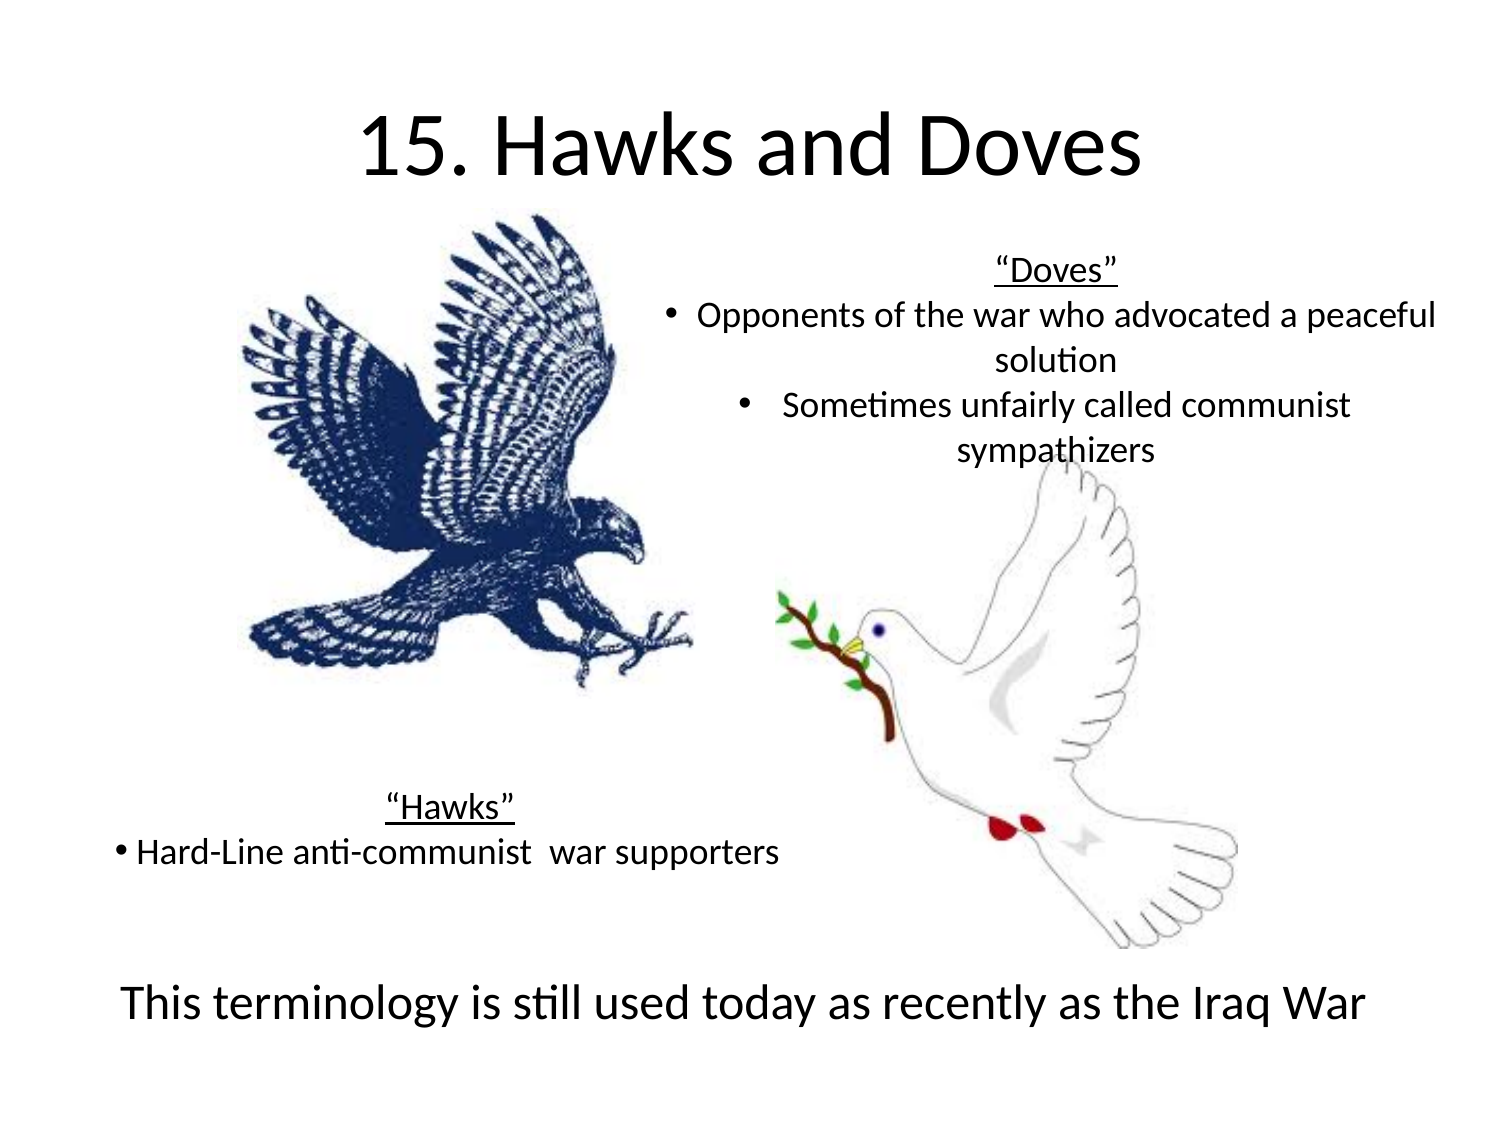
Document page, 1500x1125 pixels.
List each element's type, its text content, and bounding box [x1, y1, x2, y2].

title 15. Hawks and Doves [75, 45, 1425, 233]
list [237, 208, 701, 700]
text_box “Hawks” Hard-Line anti-communist war supporters [99, 774, 769, 880]
text_box This terminology is still used today as recently as the Iraq War [74, 962, 1413, 1038]
text_box “Doves” Opponents of the war who advocated a peaceful solution Sometimes unfairly called communist sympathizers [704, 237, 1463, 478]
picture [774, 454, 1238, 949]
